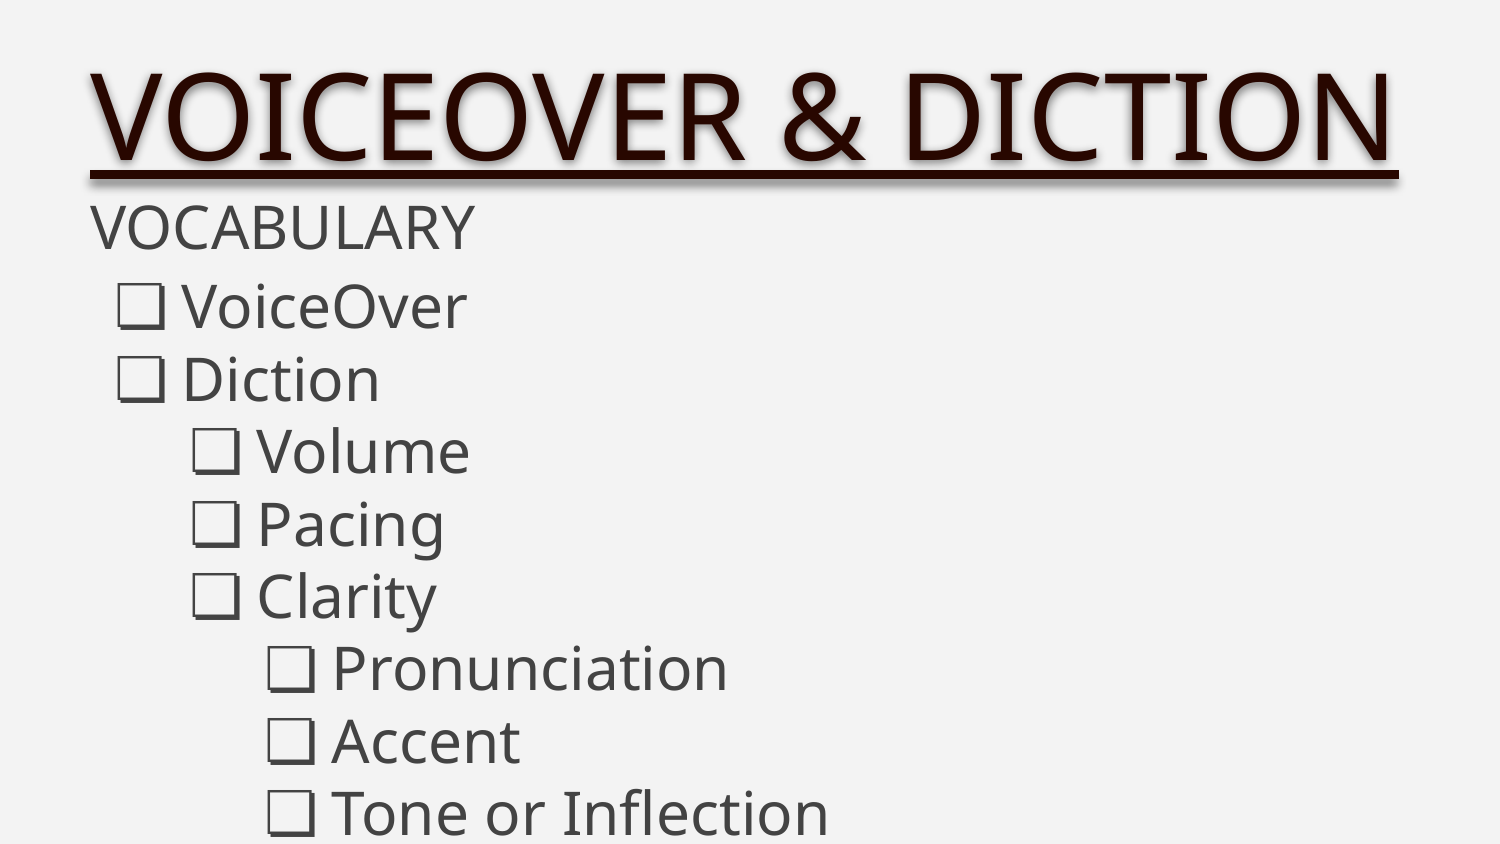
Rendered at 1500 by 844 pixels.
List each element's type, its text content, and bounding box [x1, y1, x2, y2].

text_box VOICEOVER & DICTION [75, 24, 1425, 174]
text_box VoiceOver Diction Volume Pacing Clarity Pronunciation Accent Tone or Inflection [91, 253, 1425, 844]
text_box VOCABULARY [75, 174, 1425, 247]
